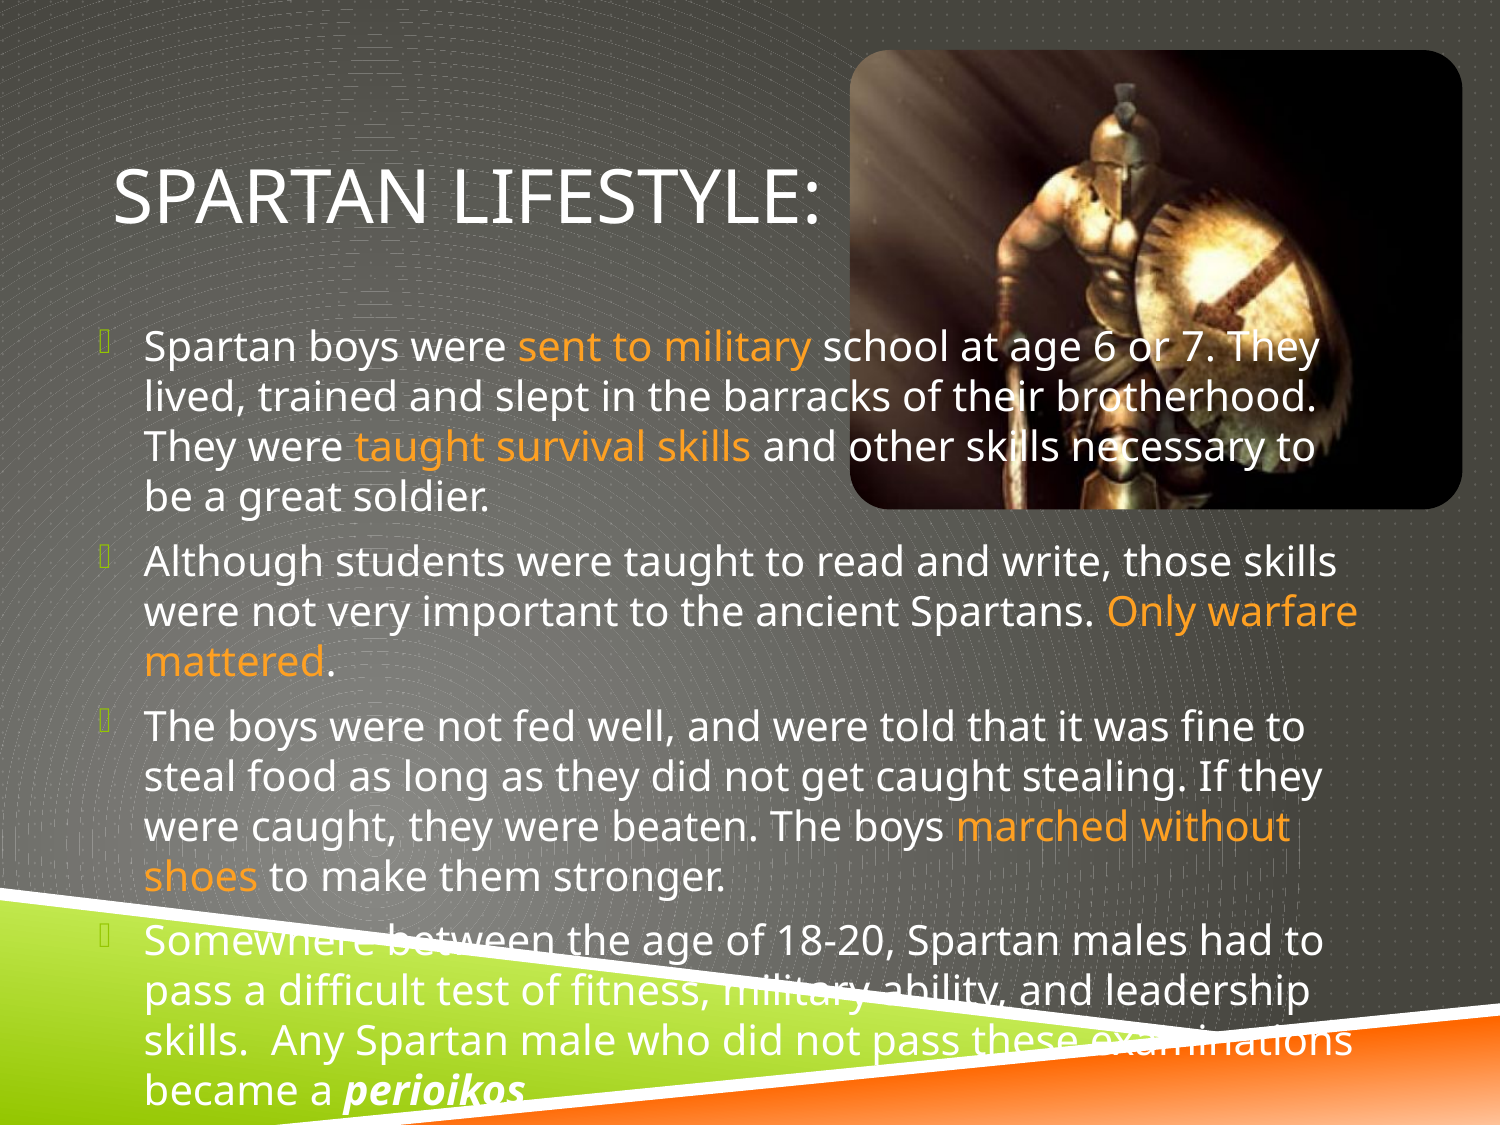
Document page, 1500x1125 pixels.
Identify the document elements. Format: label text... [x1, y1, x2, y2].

title Spartan lifestyle: [112, 99, 843, 288]
list Spartan boys were sent to military school at age 6 or 7. They lived, trained and slept in the barracks of their brotherhood. They were taught survival skills and other skills necessary to be a great soldier. Although students were taught to read and write, those skills were not very important to the ancient Spartans. Only warfare mattered. The boys were not fed well, and were told that it was fine to steal food as long as they did not get caught stealing. If they were caught, they were beaten. The boys marched without shoes to make them stronger. Somewhere between the age of 18-20, Spartan males had to pass a difficult test of fitness, military ability, and leadership skills. Any Spartan male who did not pass these examinations became a perioikos. [87, 312, 1363, 925]
picture [849, 49, 1463, 510]
